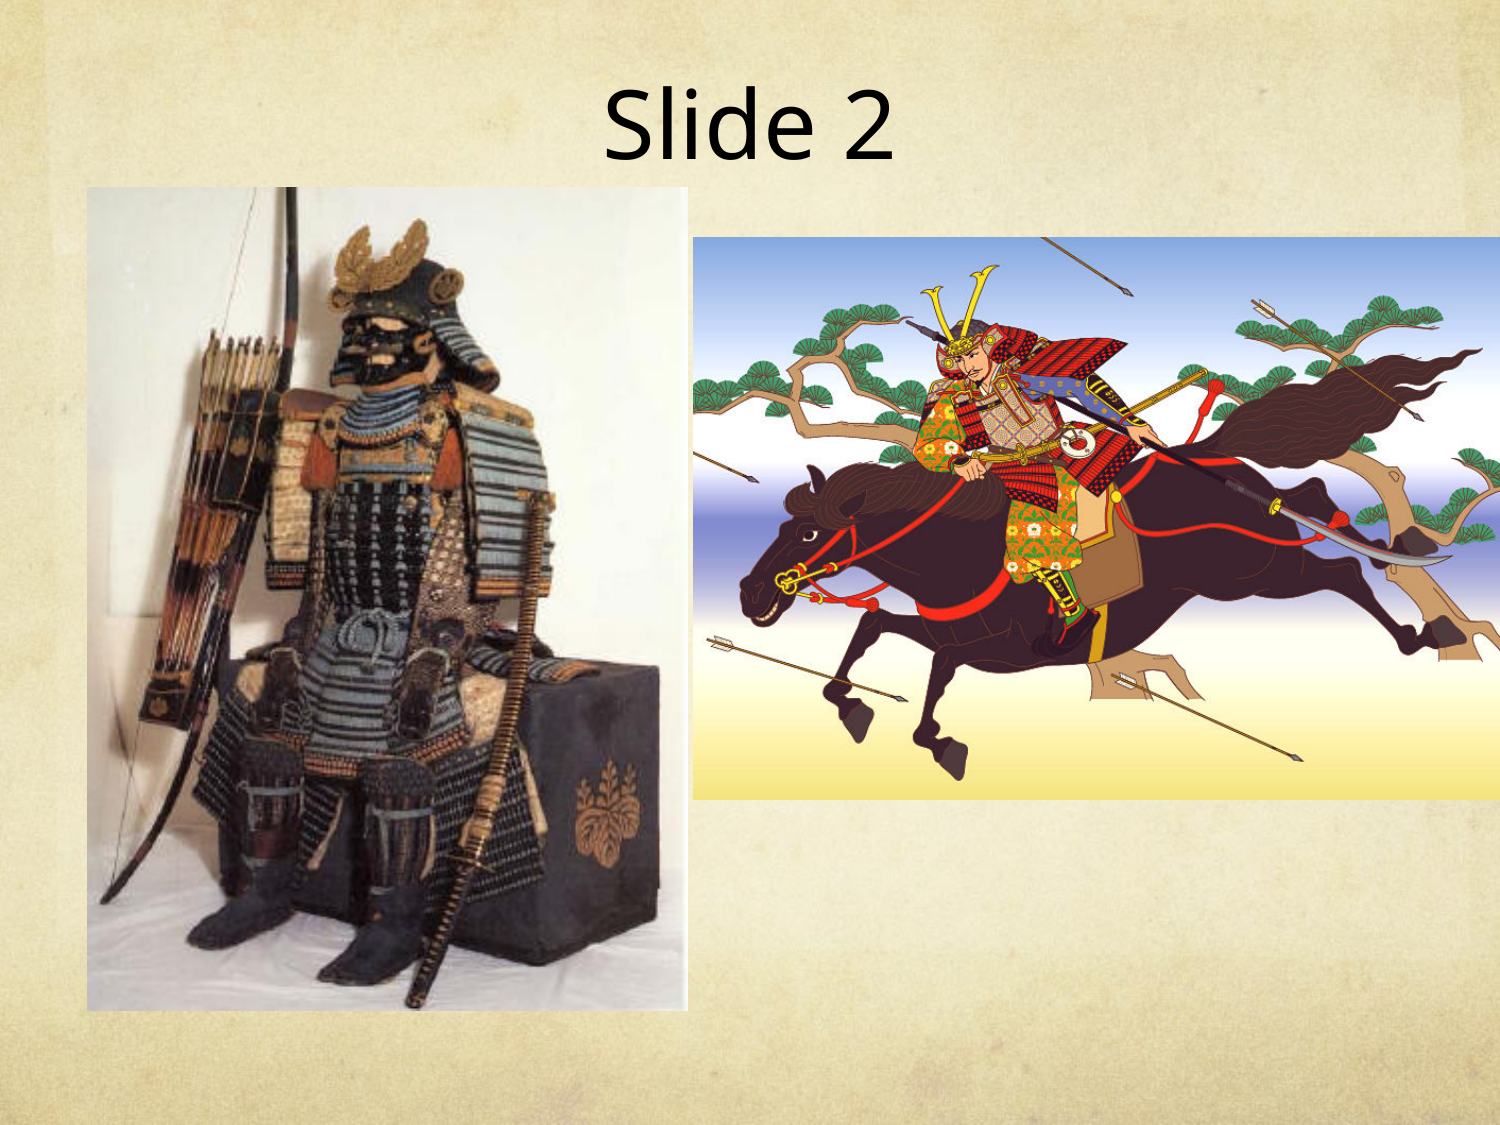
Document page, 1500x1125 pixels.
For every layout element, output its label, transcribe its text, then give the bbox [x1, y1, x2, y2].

picture [0, 0, 1500, 1125]
title Slide 2 [150, 50, 1350, 193]
